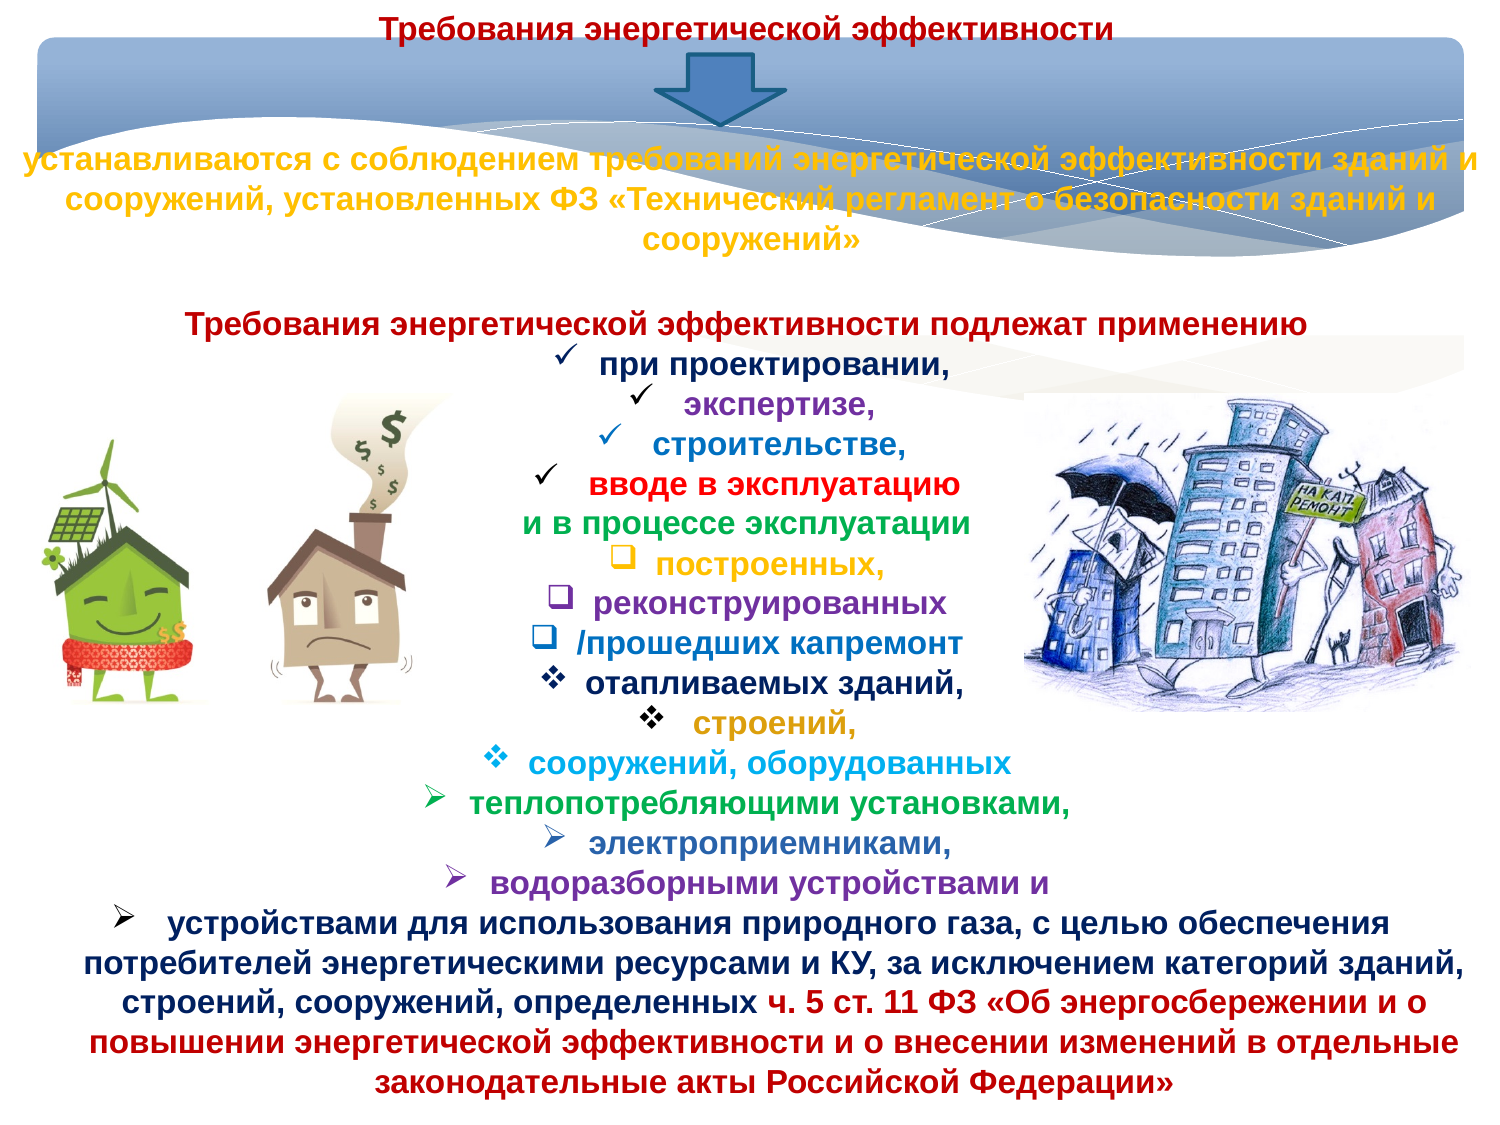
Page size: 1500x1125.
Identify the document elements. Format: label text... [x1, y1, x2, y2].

text_box Требования энергетической эффективности устанавливаются с соблюдением требований энергетической эффективности зданий и сооружений, установленных ФЗ «Технический регламент о безопасности зданий и сооружений» Требования энергетической эффективности подлежат применению при проектировании, экспертизе, строительстве, вводе в эксплуатацию и в процессе эксплуатации построенных, реконструированных /прошедших капремонт отапливаемых зданий, строений, сооружений, оборудованных теплопотребляющими установками, электроприемниками, водоразборными устройствами и устройствами для использования природного газа, с целью обеспечения потребителей энергетическими ресурсами и КУ, за исключением категорий зданий, строений, сооружений, определенных ч. 5 ст. 11 ФЗ «Об энергосбережении и о повышении энергетической эффективности и о внесении изменений в отдельные законодательные акты Российской Федерации» [2, 0, 1500, 1093]
text_box [653, 52, 788, 128]
picture [41, 393, 455, 705]
picture [1023, 393, 1471, 712]
